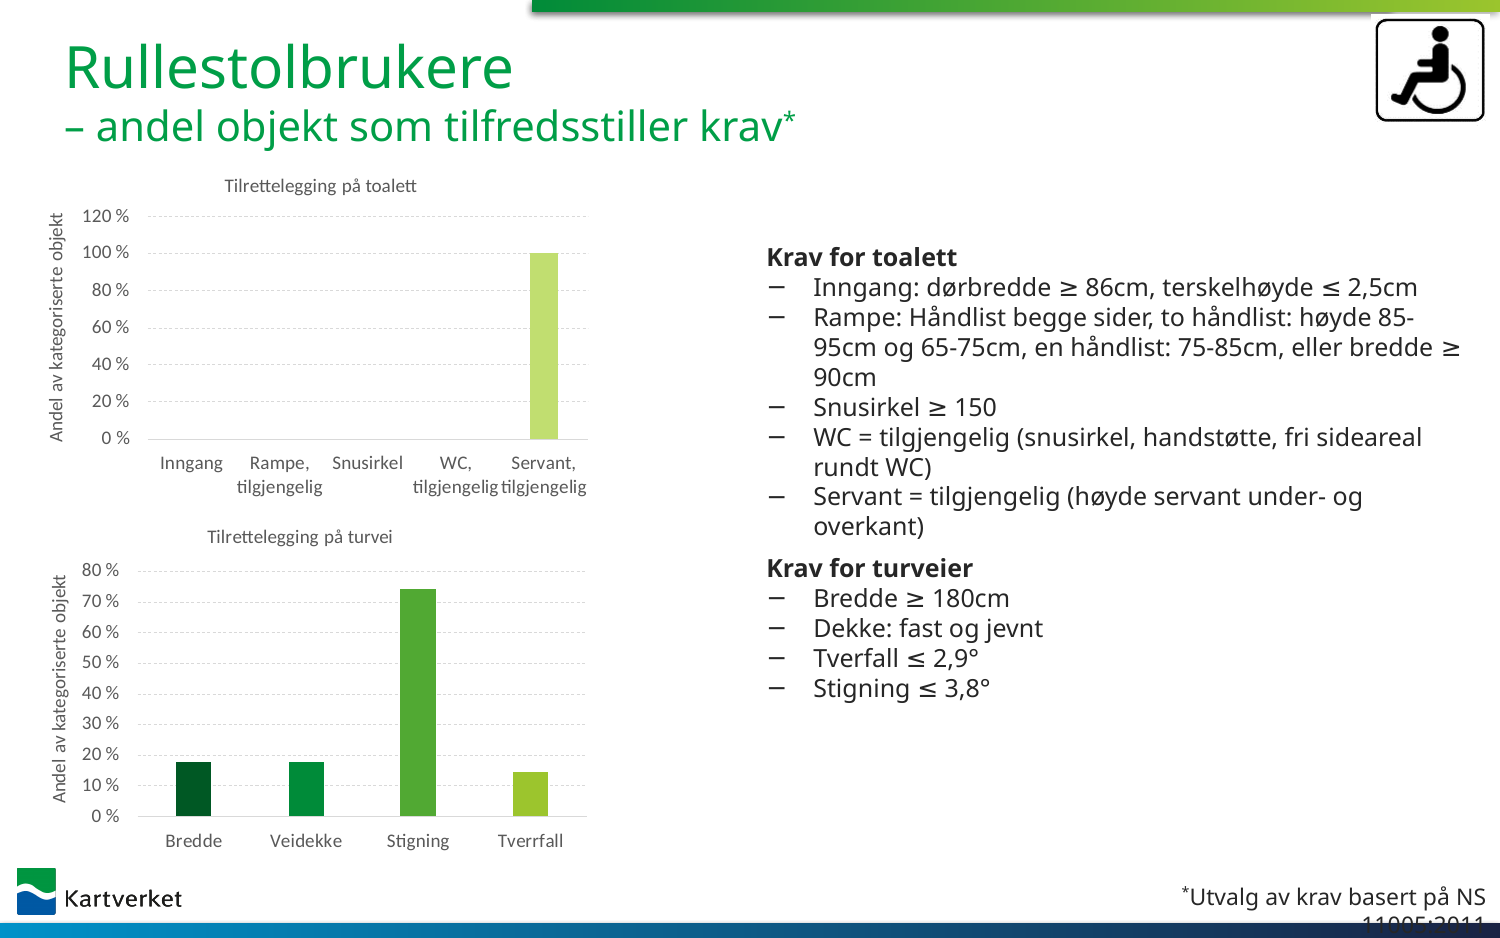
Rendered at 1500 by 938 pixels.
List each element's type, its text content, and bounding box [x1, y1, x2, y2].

text_box Krav for turveier Bredde ≥ 180cm Dekke: fast og jevnt Tverfall ≤ 2,9° Stigning ≤ 3,8° [751, 545, 1483, 710]
text_box *Utvalg av krav basert på NS 11005:2011 [1068, 873, 1500, 938]
text_box Rullestolbrukere – andel objekt som tilfredsstiller krav* [49, 14, 1431, 158]
picture [1371, 13, 1491, 127]
text_box Krav for toalett Inngang: dørbredde ≥ 86cm, terskelhøyde ≤ 2,5cm Rampe: Håndlist begge sider, to håndlist: høyde 85-95cm og 65-75cm, en håndlist: 75-85cm, eller bredde ≥ 90cm Snusirkel ≥ 150 WC = tilgjengelig (snusirkel, handstøtte, fri sideareal rundt WC) Servant = tilgjengelig (høyde servant under- og overkant) [751, 234, 1483, 545]
picture [41, 166, 599, 505]
picture [41, 520, 598, 859]
